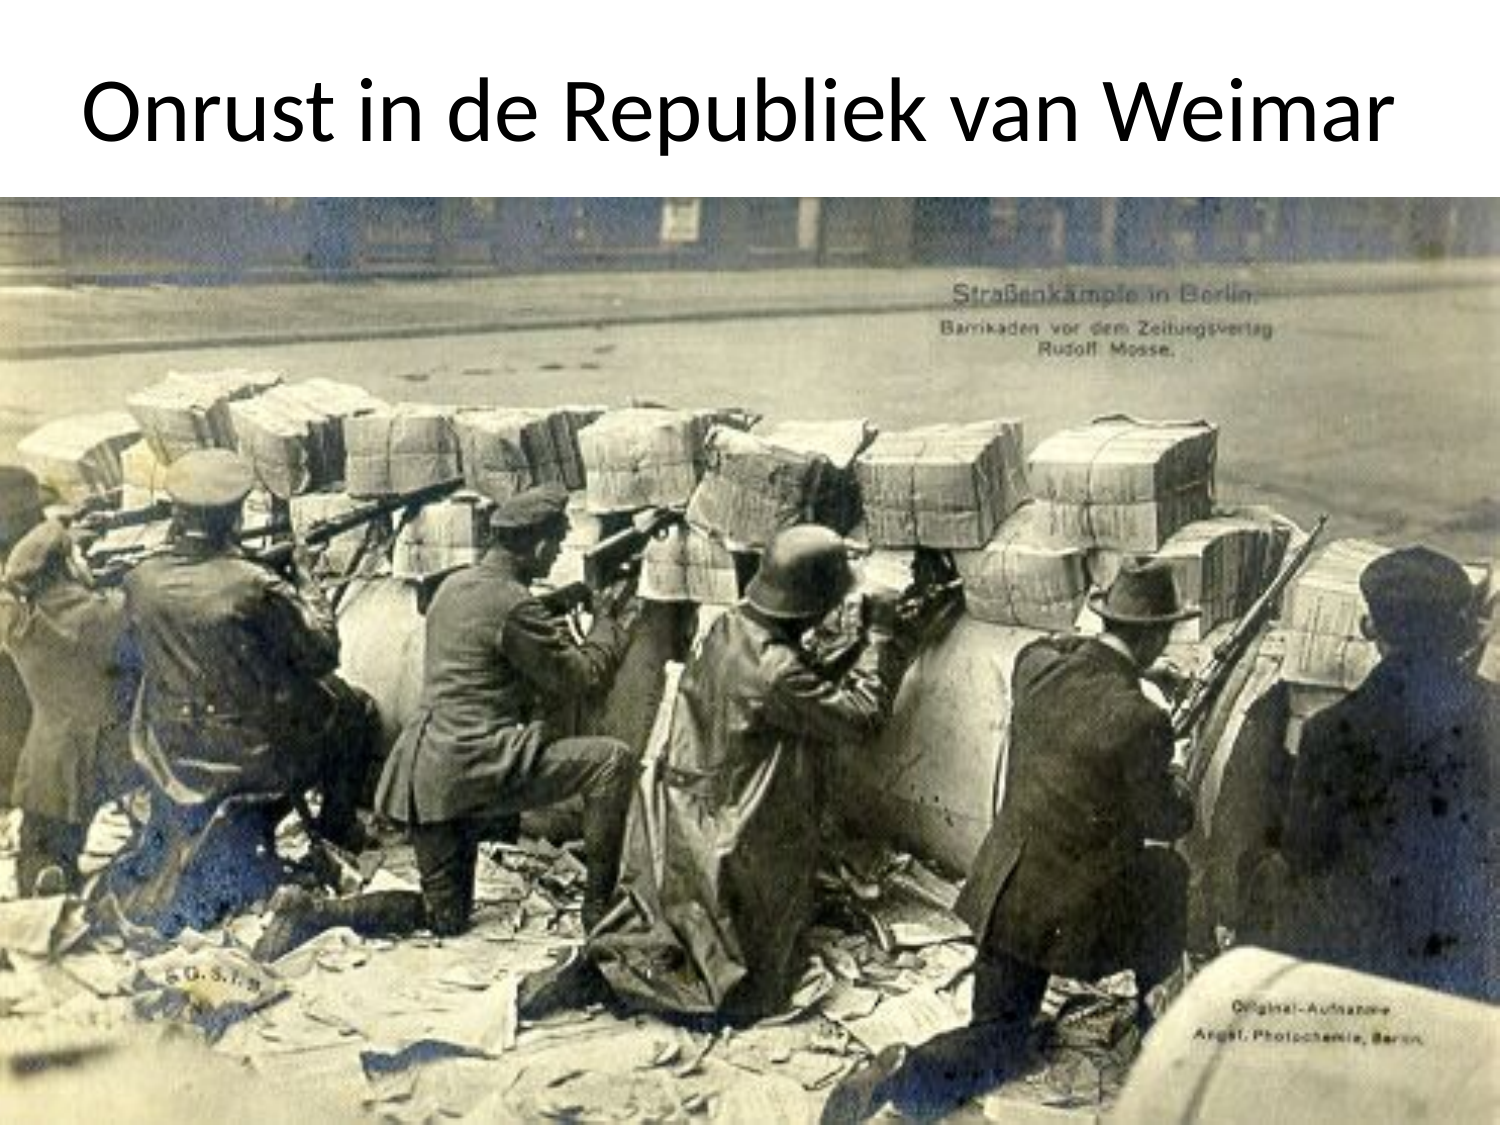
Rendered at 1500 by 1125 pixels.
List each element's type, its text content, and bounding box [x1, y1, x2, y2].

picture [0, 197, 1500, 1125]
text_box Onrust in de Republiek van Weimar [64, 42, 1415, 196]
